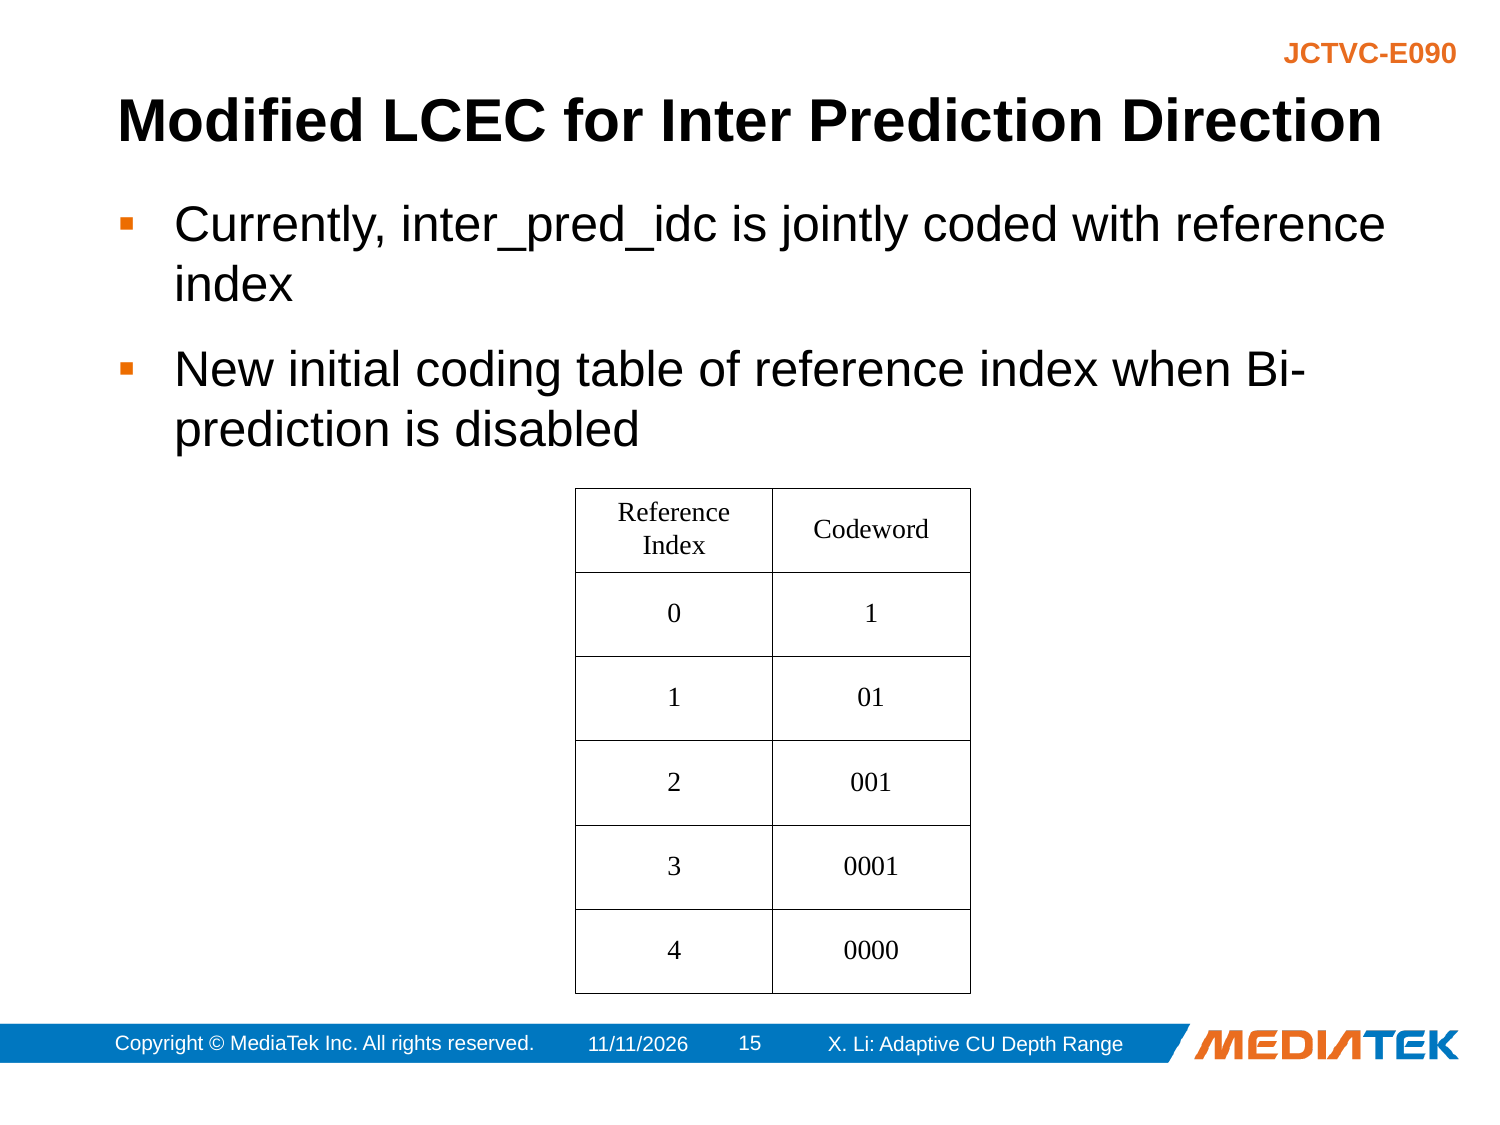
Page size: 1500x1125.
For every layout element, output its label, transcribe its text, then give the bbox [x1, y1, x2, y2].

list Currently, inter_pred_idc is jointly coded with reference index New initial coding table of reference index when Bi-prediction is disabled [102, 184, 1425, 998]
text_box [572, 484, 973, 997]
footer Copyright © MediaTek Inc. All rights reserved. [99, 1022, 573, 1090]
title Modified LCEC for Inter Prediction Direction [101, 62, 1425, 172]
picture [789, 1023, 1459, 1063]
slide_number 14 [711, 1022, 789, 1090]
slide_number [573, 1022, 711, 1090]
picture [0, 1023, 99, 1063]
